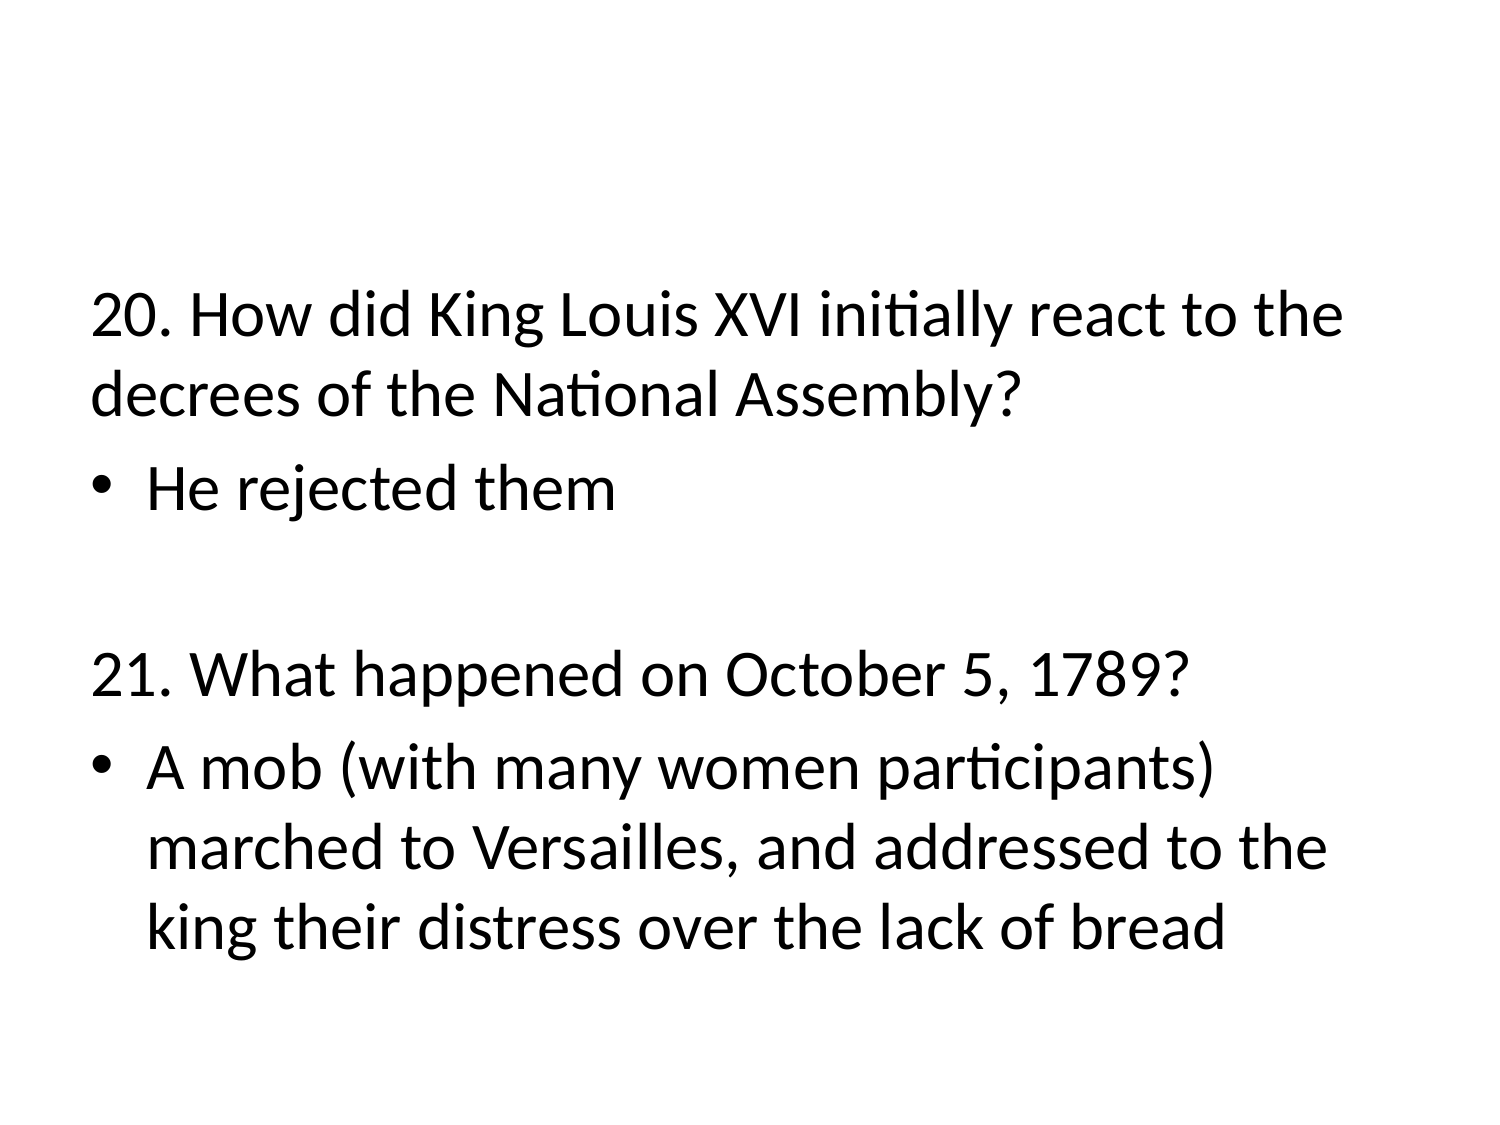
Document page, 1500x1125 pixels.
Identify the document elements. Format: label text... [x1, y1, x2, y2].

list 20. How did King Louis XVI initially react to the decrees of the National Assembly? He rejected them 21. What happened on October 5, 1789? A mob (with many women participants) marched to Versailles, and addressed to the king their distress over the lack of bread [75, 262, 1425, 1005]
